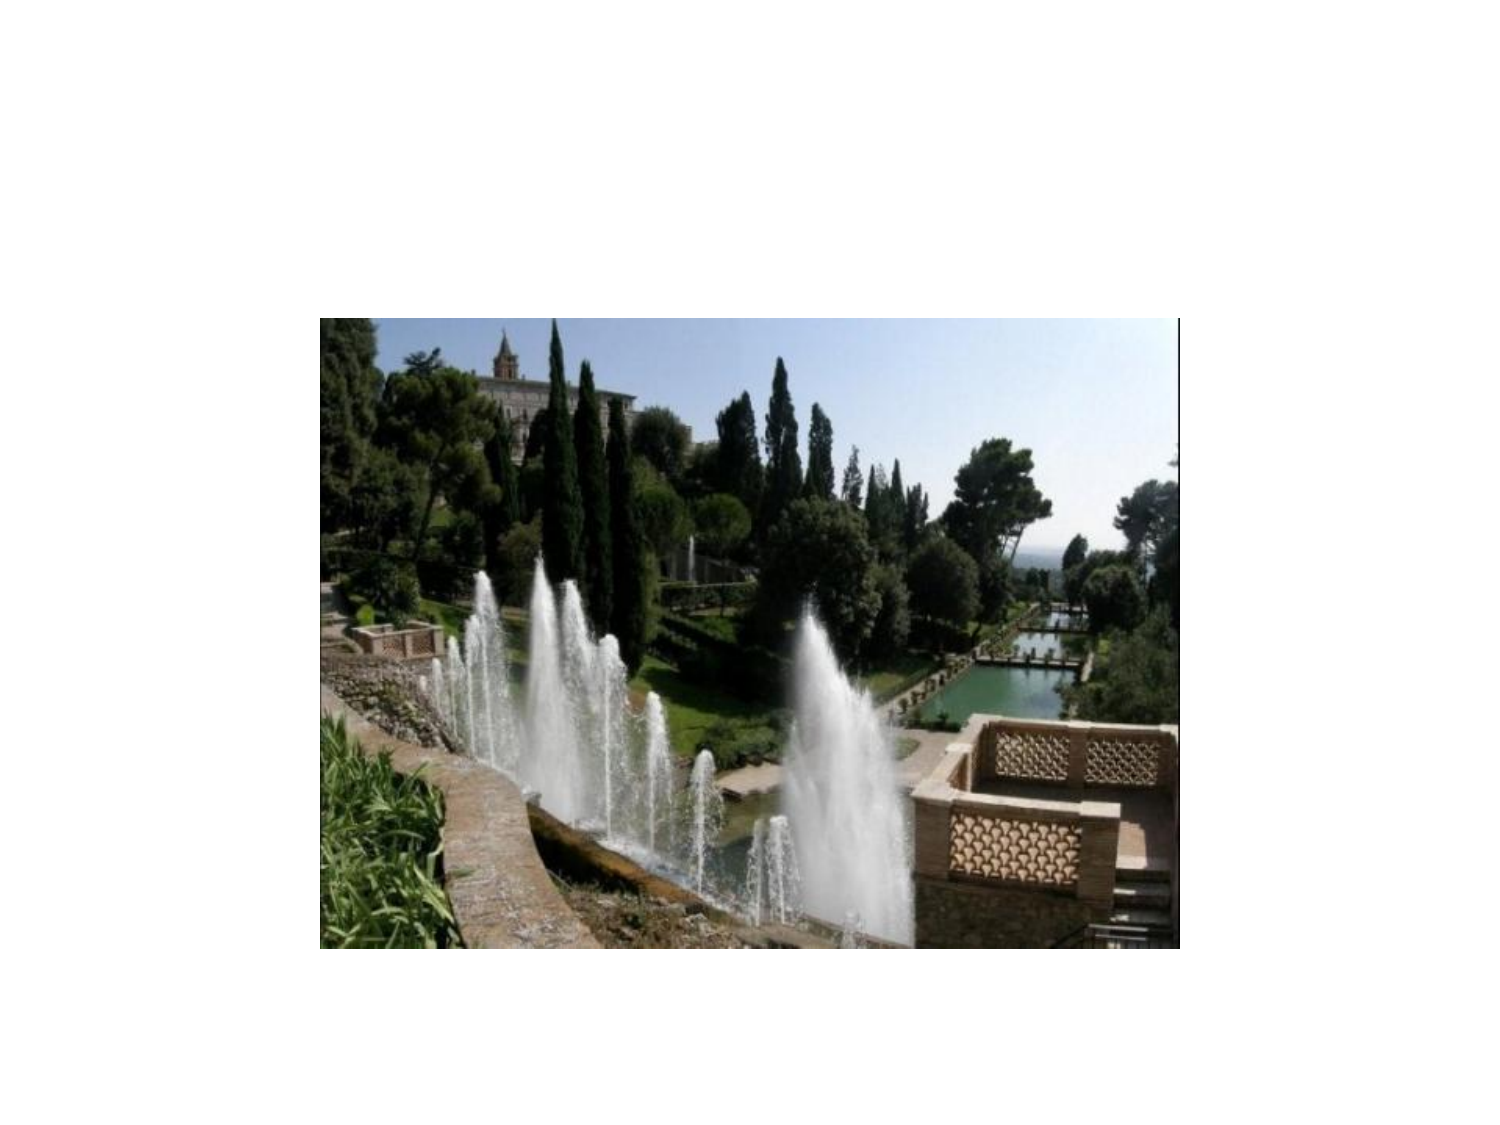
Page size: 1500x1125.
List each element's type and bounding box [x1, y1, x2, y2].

list [319, 318, 1181, 950]
